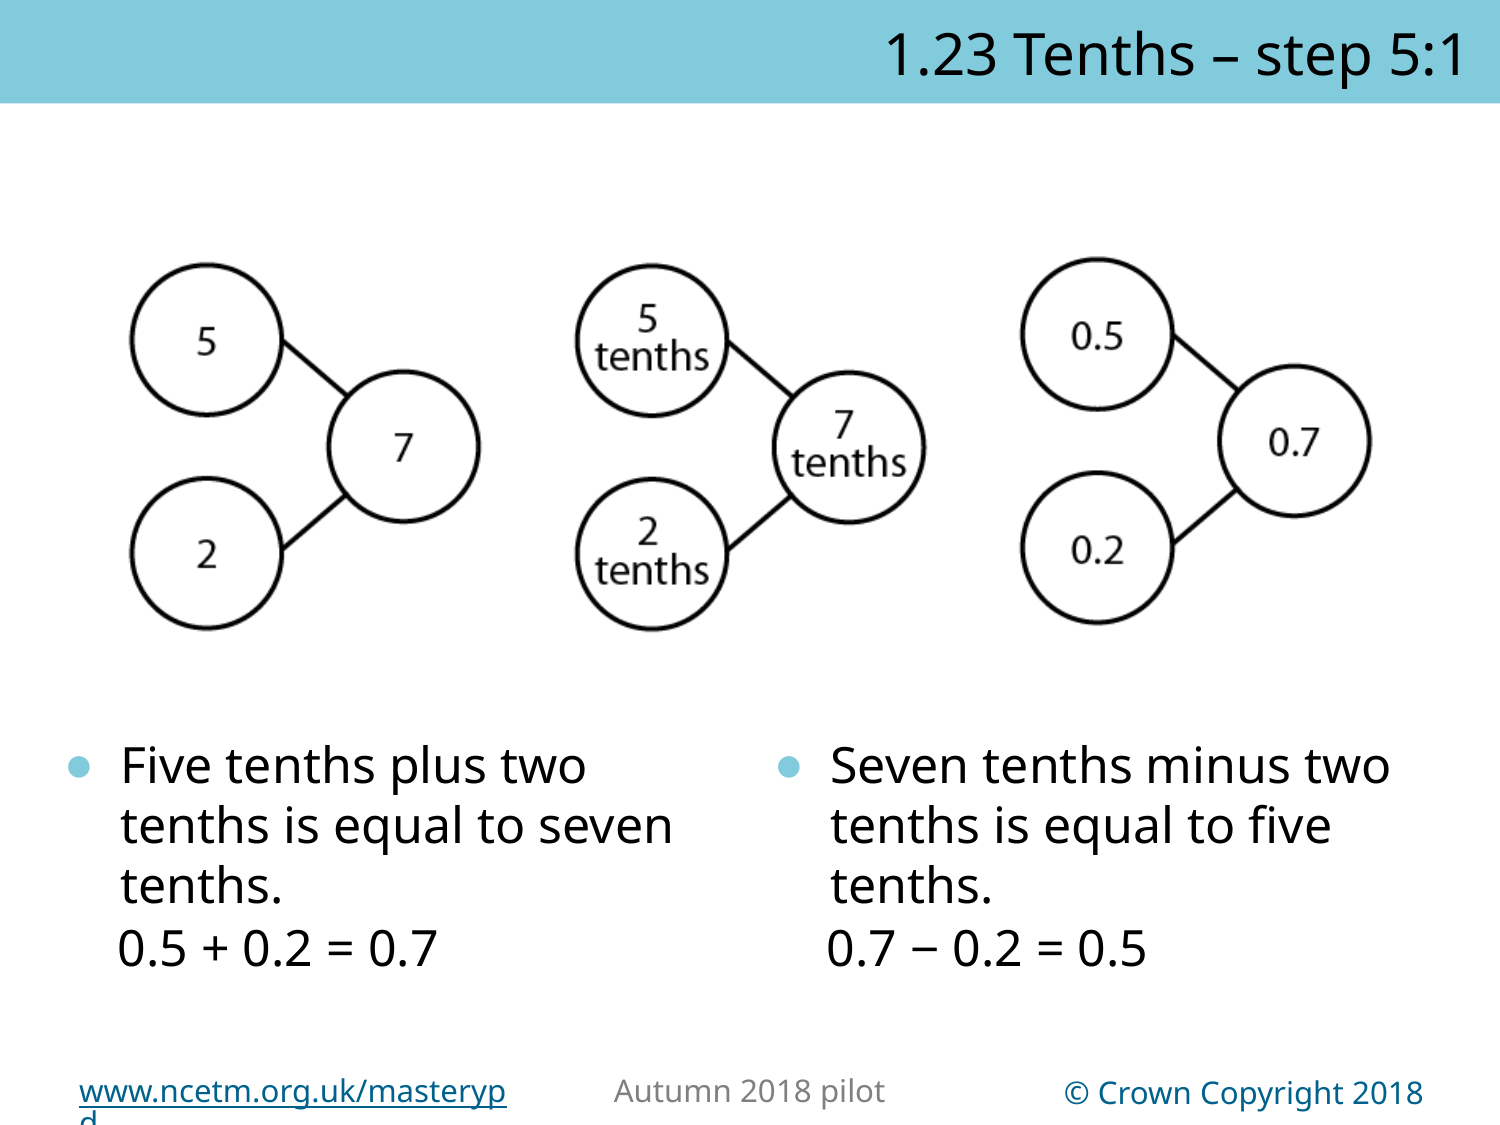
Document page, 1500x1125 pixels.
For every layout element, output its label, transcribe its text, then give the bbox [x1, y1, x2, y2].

text_box Seven tenths minus two tenths is equal to five tenths. [759, 726, 1484, 922]
list 1.23 Tenths – step 5:1 [0, 0, 1500, 104]
text_box 0.5 + 0.2 = 0.7 [102, 922, 454, 984]
text_box Five tenths plus two tenths is equal to seven tenths. [49, 726, 733, 922]
picture [525, 225, 975, 654]
picture [985, 225, 1471, 654]
text_box 0.7 − 0.2 = 0.5 [811, 922, 1164, 984]
picture [98, 229, 514, 657]
